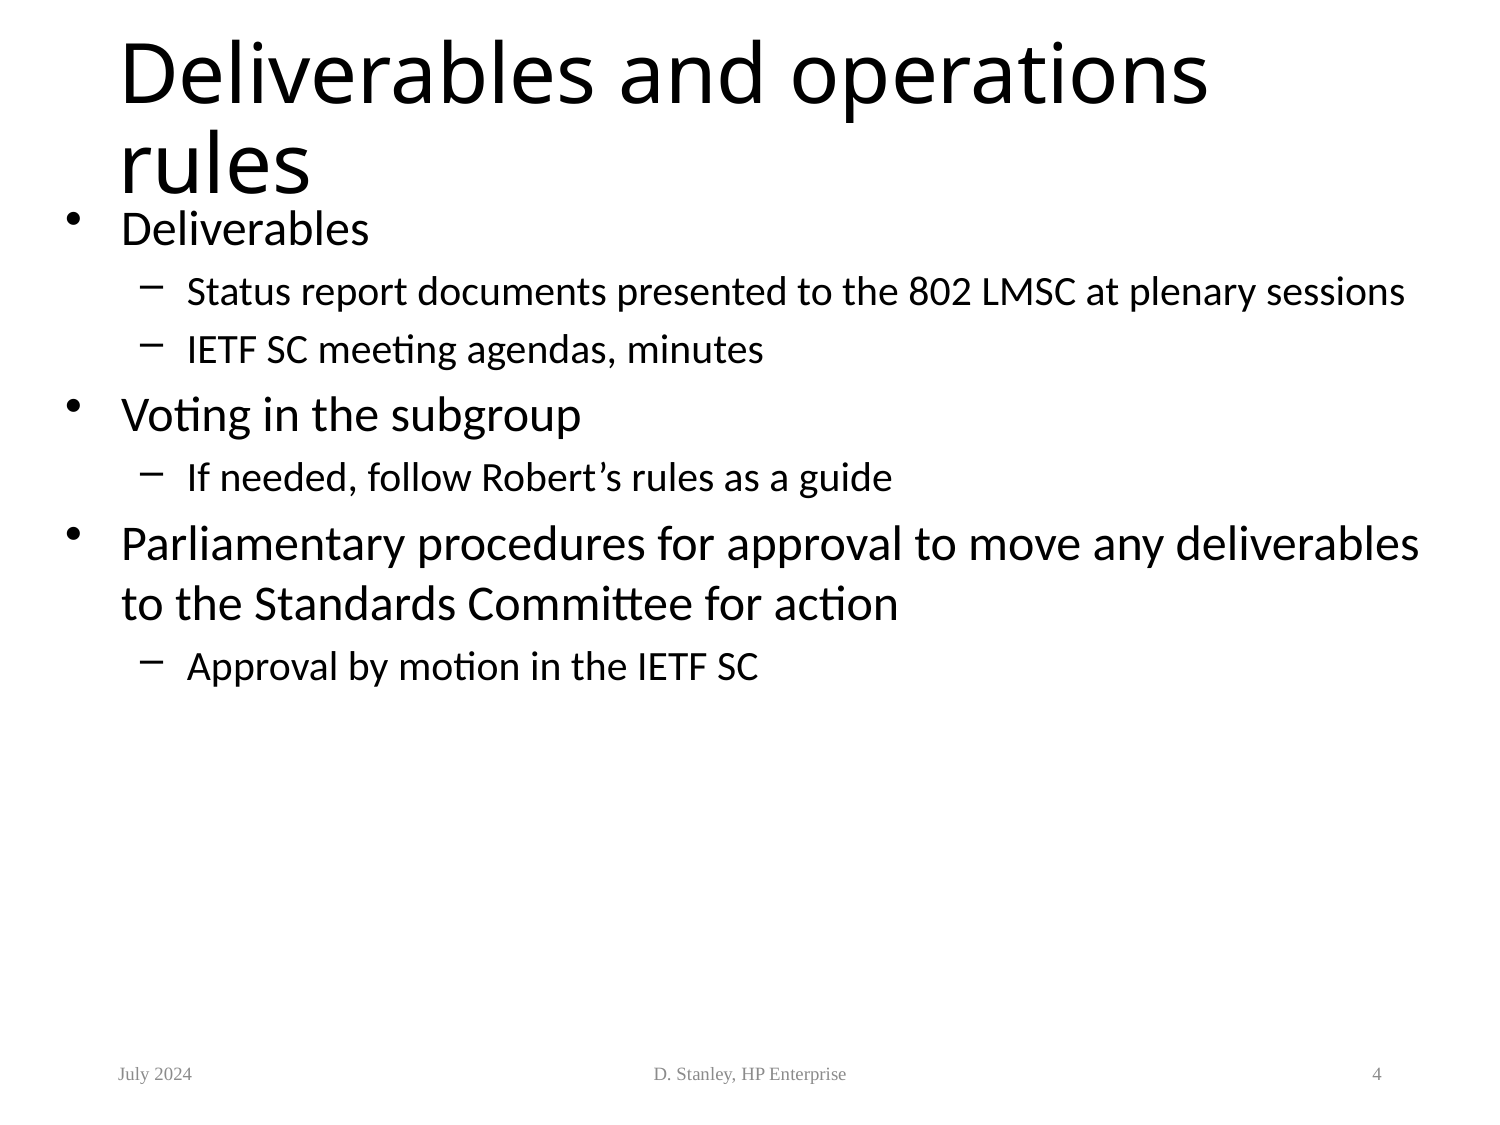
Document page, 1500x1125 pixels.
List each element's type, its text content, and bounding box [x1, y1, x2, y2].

slide_number 4 [1059, 1042, 1397, 1103]
title Deliverables and operations rules [103, 12, 1397, 187]
footer D. Stanley, HP Enterprise [496, 1042, 1004, 1103]
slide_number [103, 1042, 441, 1103]
text_box Deliverables Status report documents presented to the 802 LMSC at plenary sessions IETF SC meeting agendas, minutes Voting in the subgroup If needed, follow Robert’s rules as a guide Parliamentary procedures for approval to move any deliverables to the Standards Committee for action Approval by motion in the IETF SC [49, 187, 1488, 1025]
